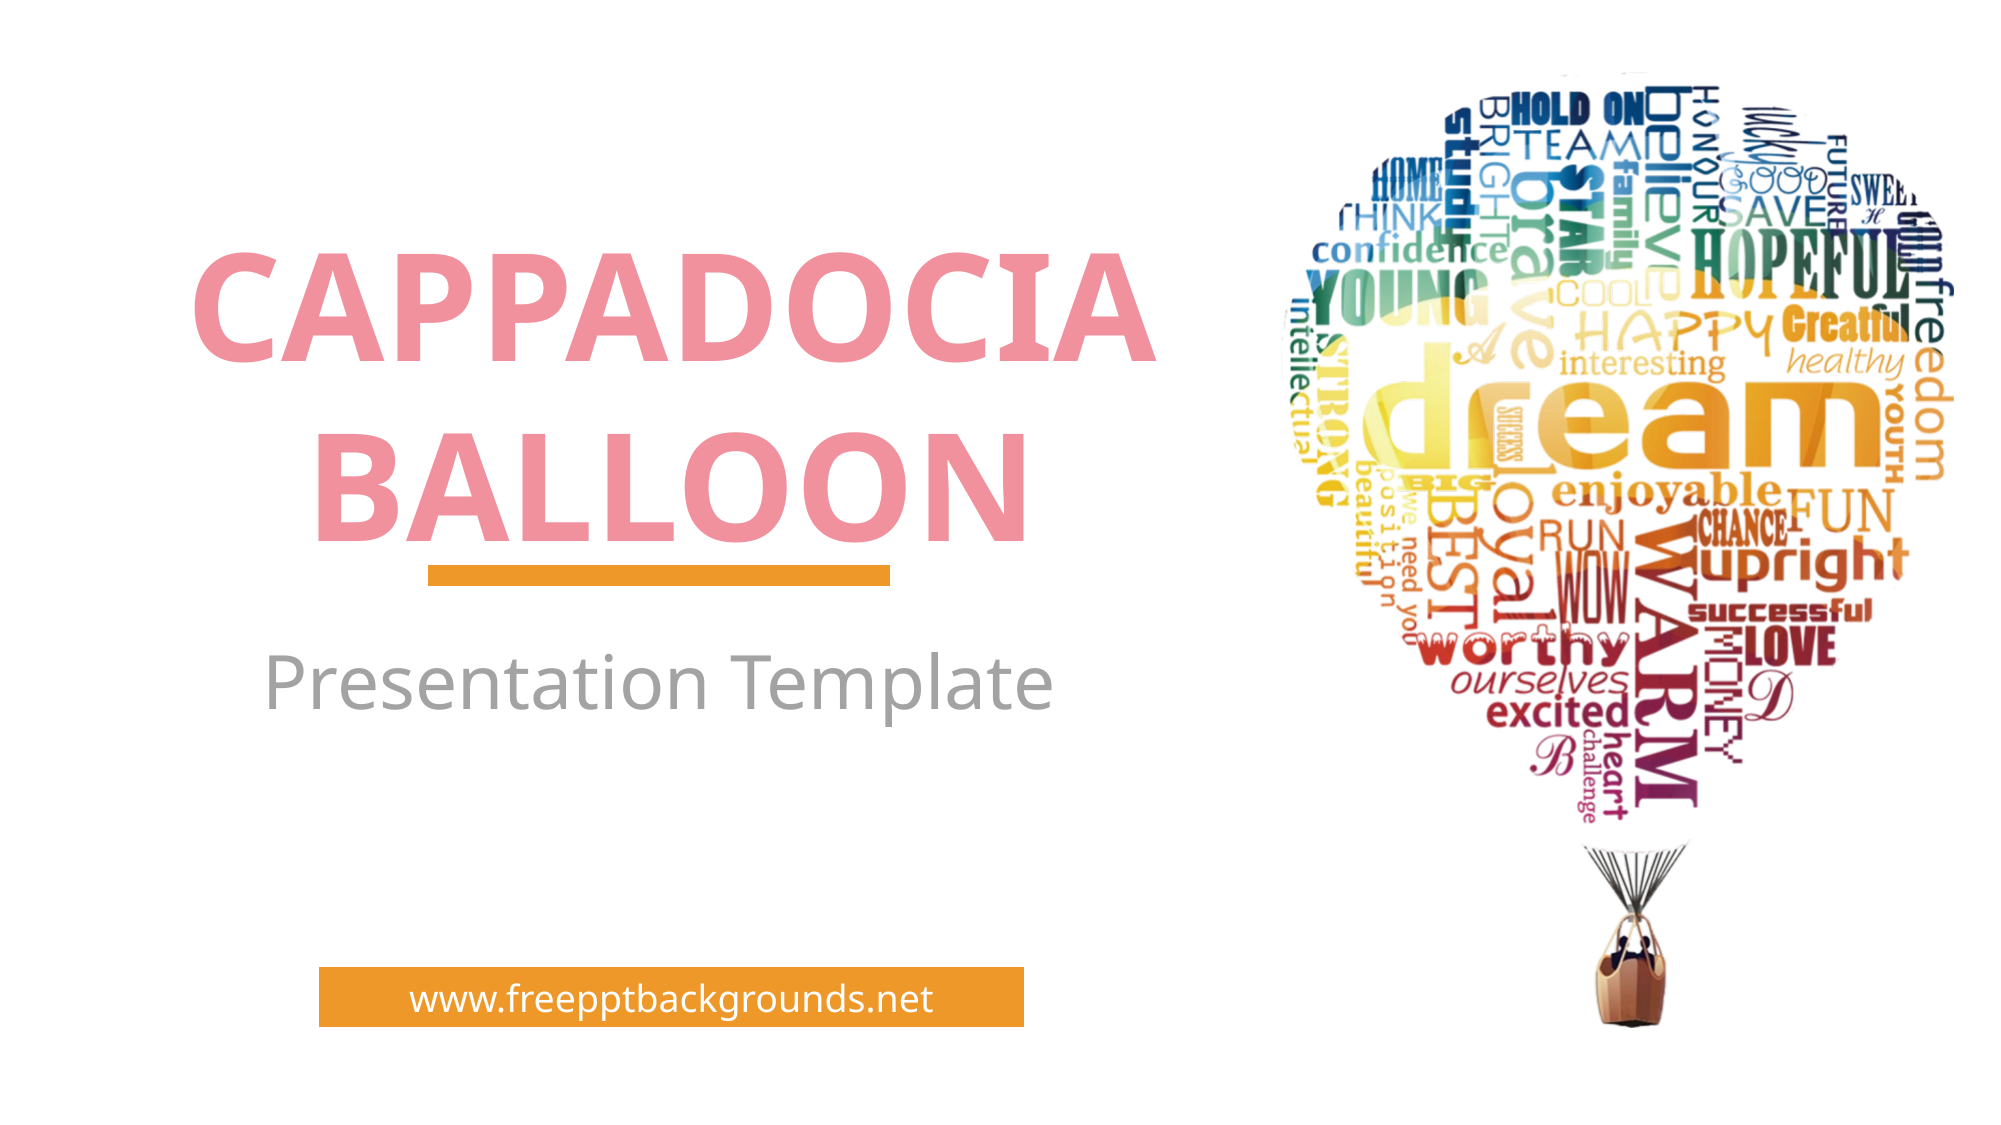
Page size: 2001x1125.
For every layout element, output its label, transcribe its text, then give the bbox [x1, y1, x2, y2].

picture [1281, 72, 1954, 1028]
text_box CAPPADOCIA BALLOON [123, 204, 1220, 580]
text_box Presentation Template [177, 580, 1141, 732]
text_box www.freepptbackgrounds.net [319, 967, 1024, 1027]
text_box [428, 565, 890, 586]
